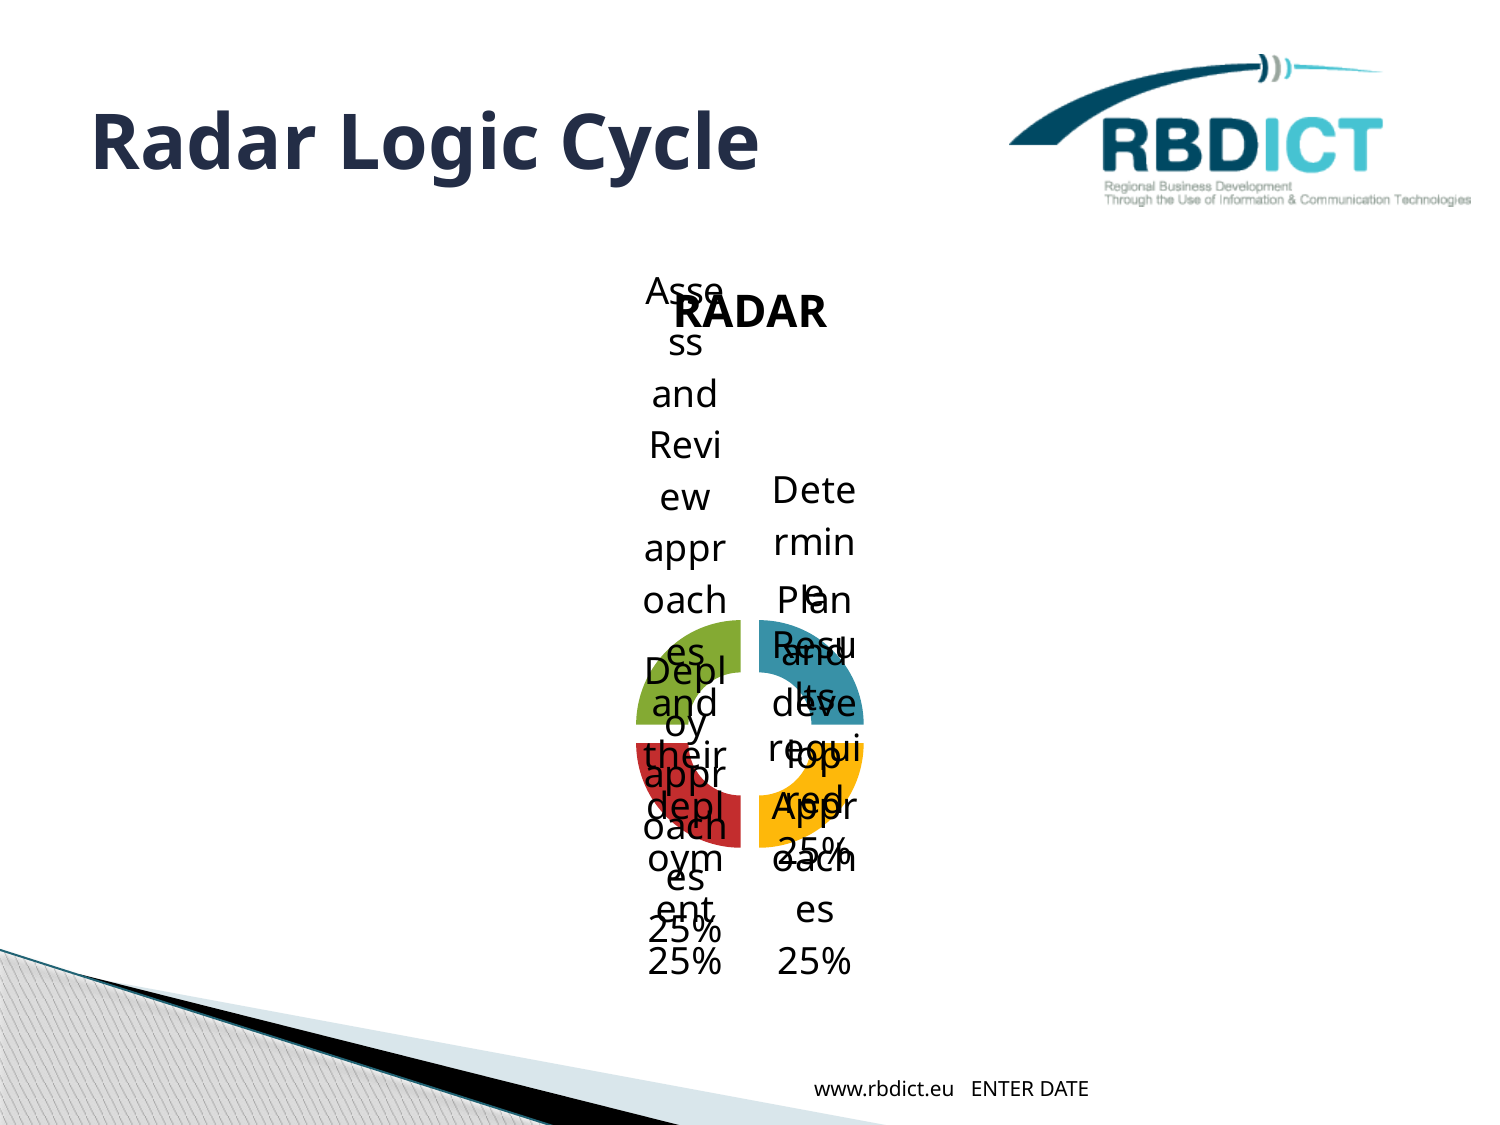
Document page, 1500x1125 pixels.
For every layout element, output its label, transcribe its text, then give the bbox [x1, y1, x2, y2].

footer www.rbdict.eu ENTER DATE [718, 1051, 1105, 1112]
title Radar Logic Cycle [75, 45, 1425, 233]
chart [74, 242, 1426, 986]
picture [1425, 54, 1471, 207]
